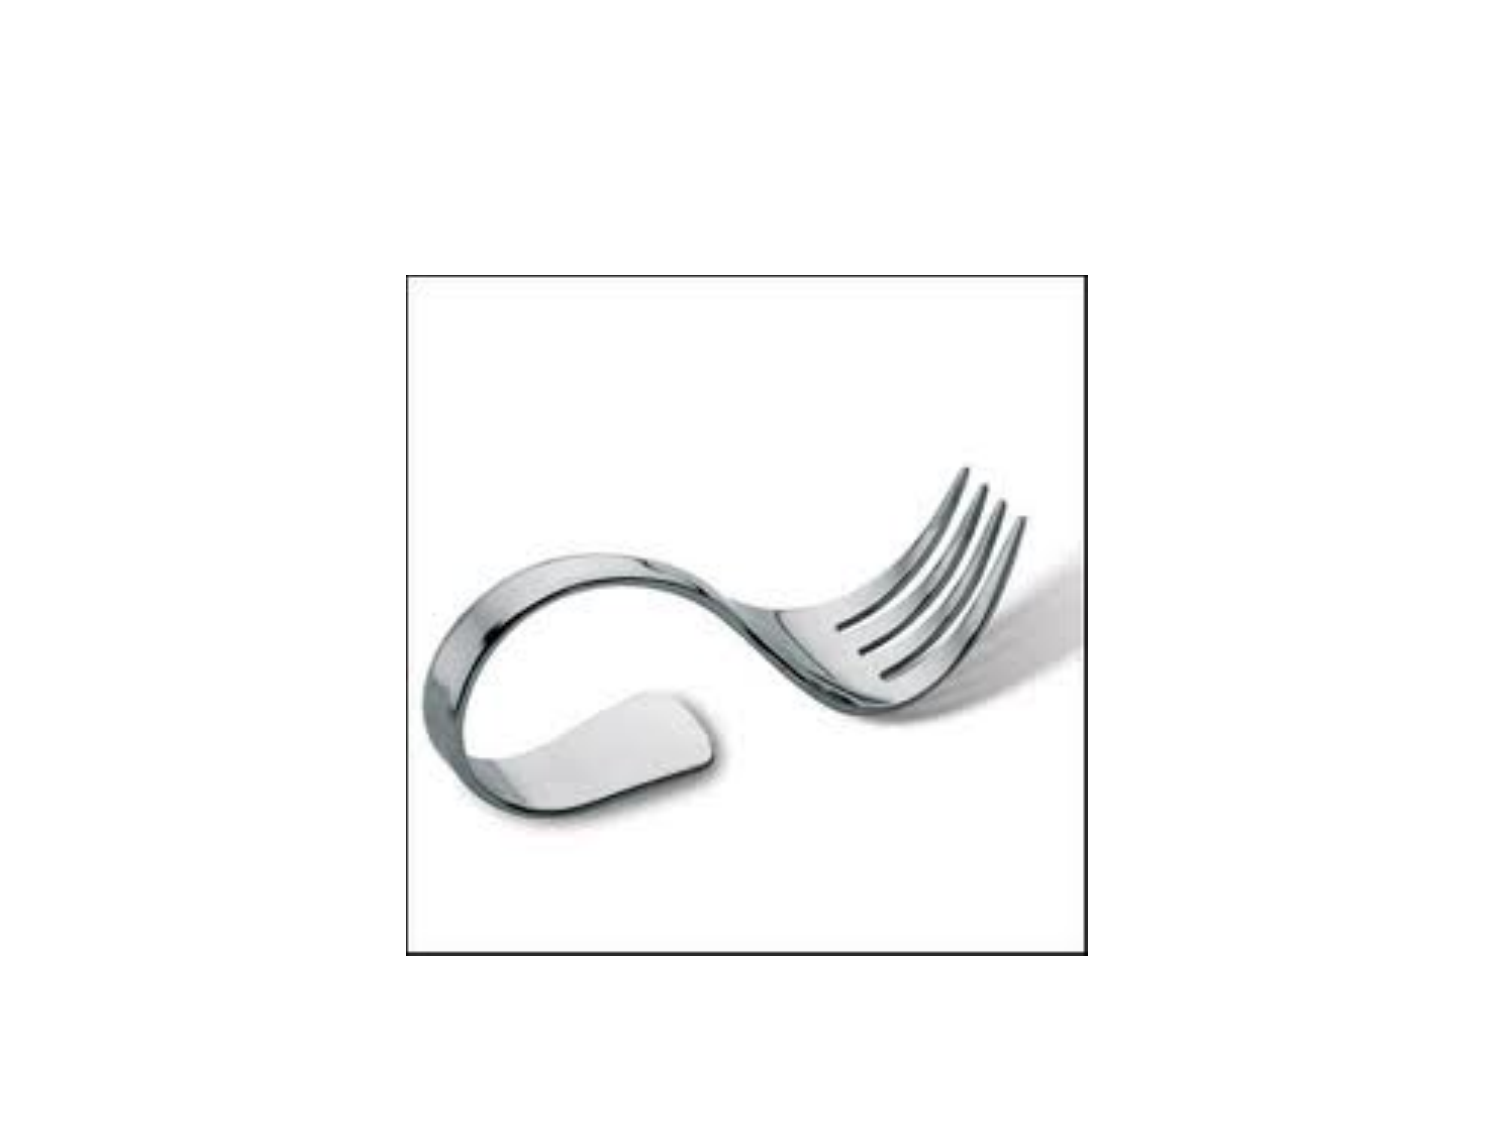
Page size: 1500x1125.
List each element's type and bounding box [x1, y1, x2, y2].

picture [406, 274, 1088, 957]
